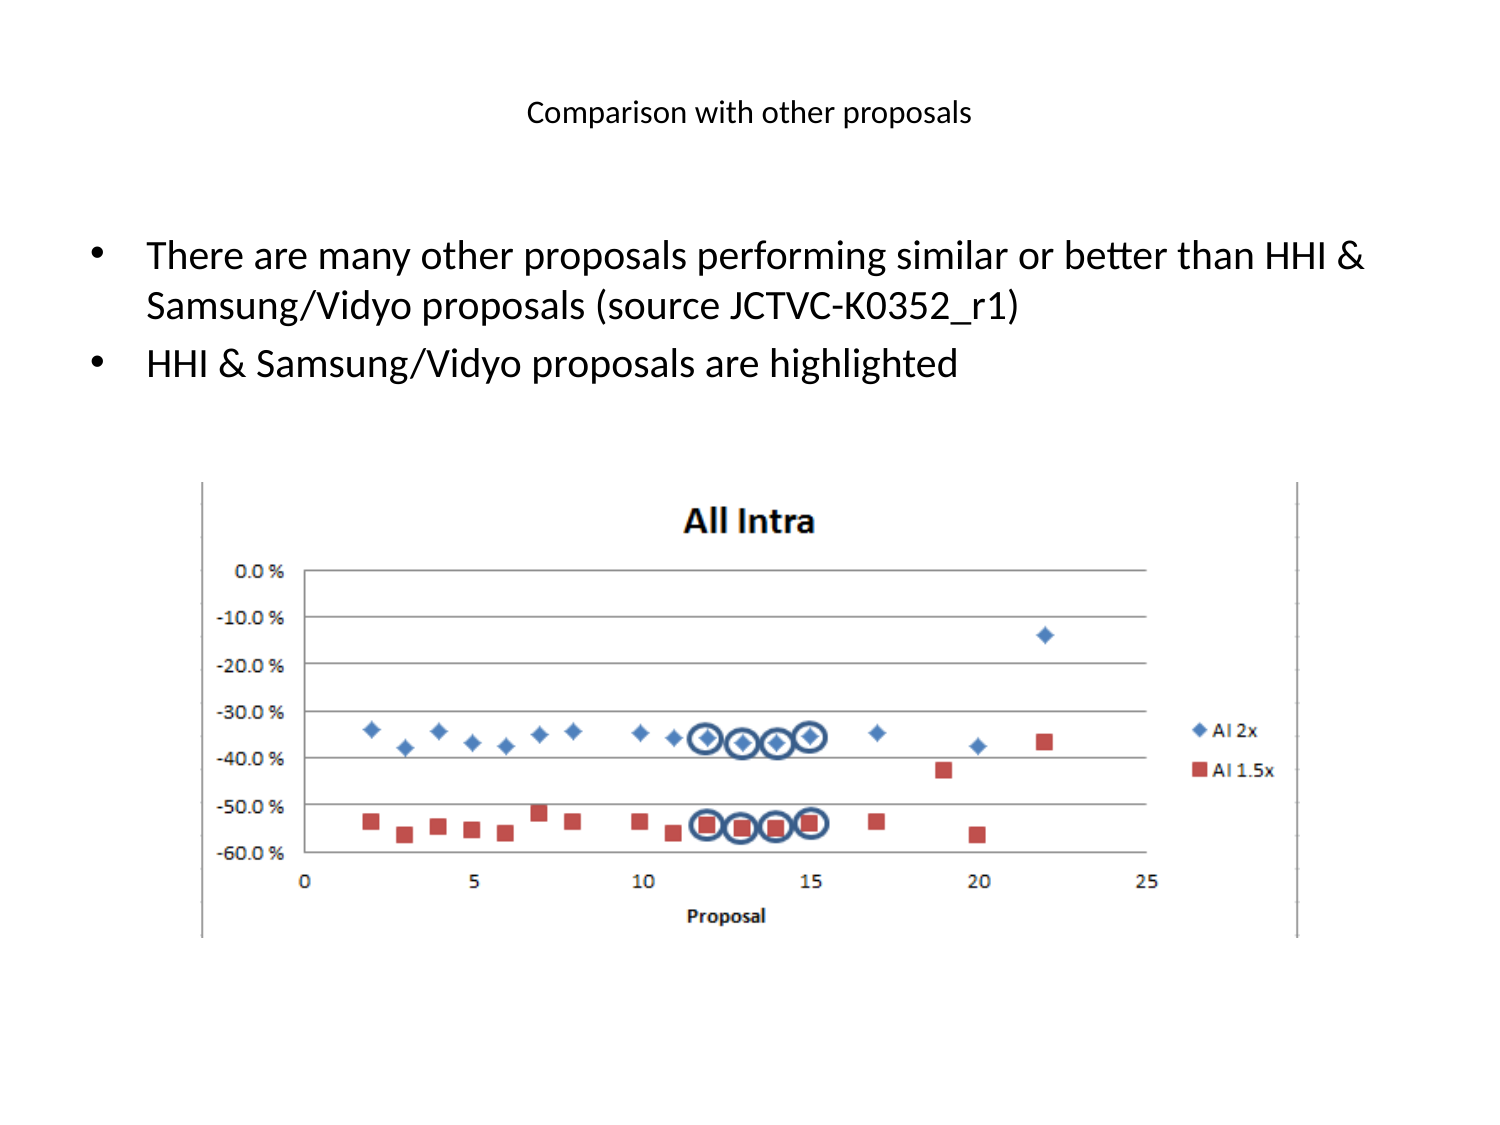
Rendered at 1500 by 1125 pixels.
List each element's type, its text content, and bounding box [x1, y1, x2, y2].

picture [199, 482, 1301, 938]
list There are many other proposals performing similar or better than HHI & Samsung/Vidyo proposals (source JCTVC-K0352_r1) HHI & Samsung/Vidyo proposals are highlighted [75, 220, 1425, 1075]
title Comparison with other proposals [75, 82, 1425, 138]
